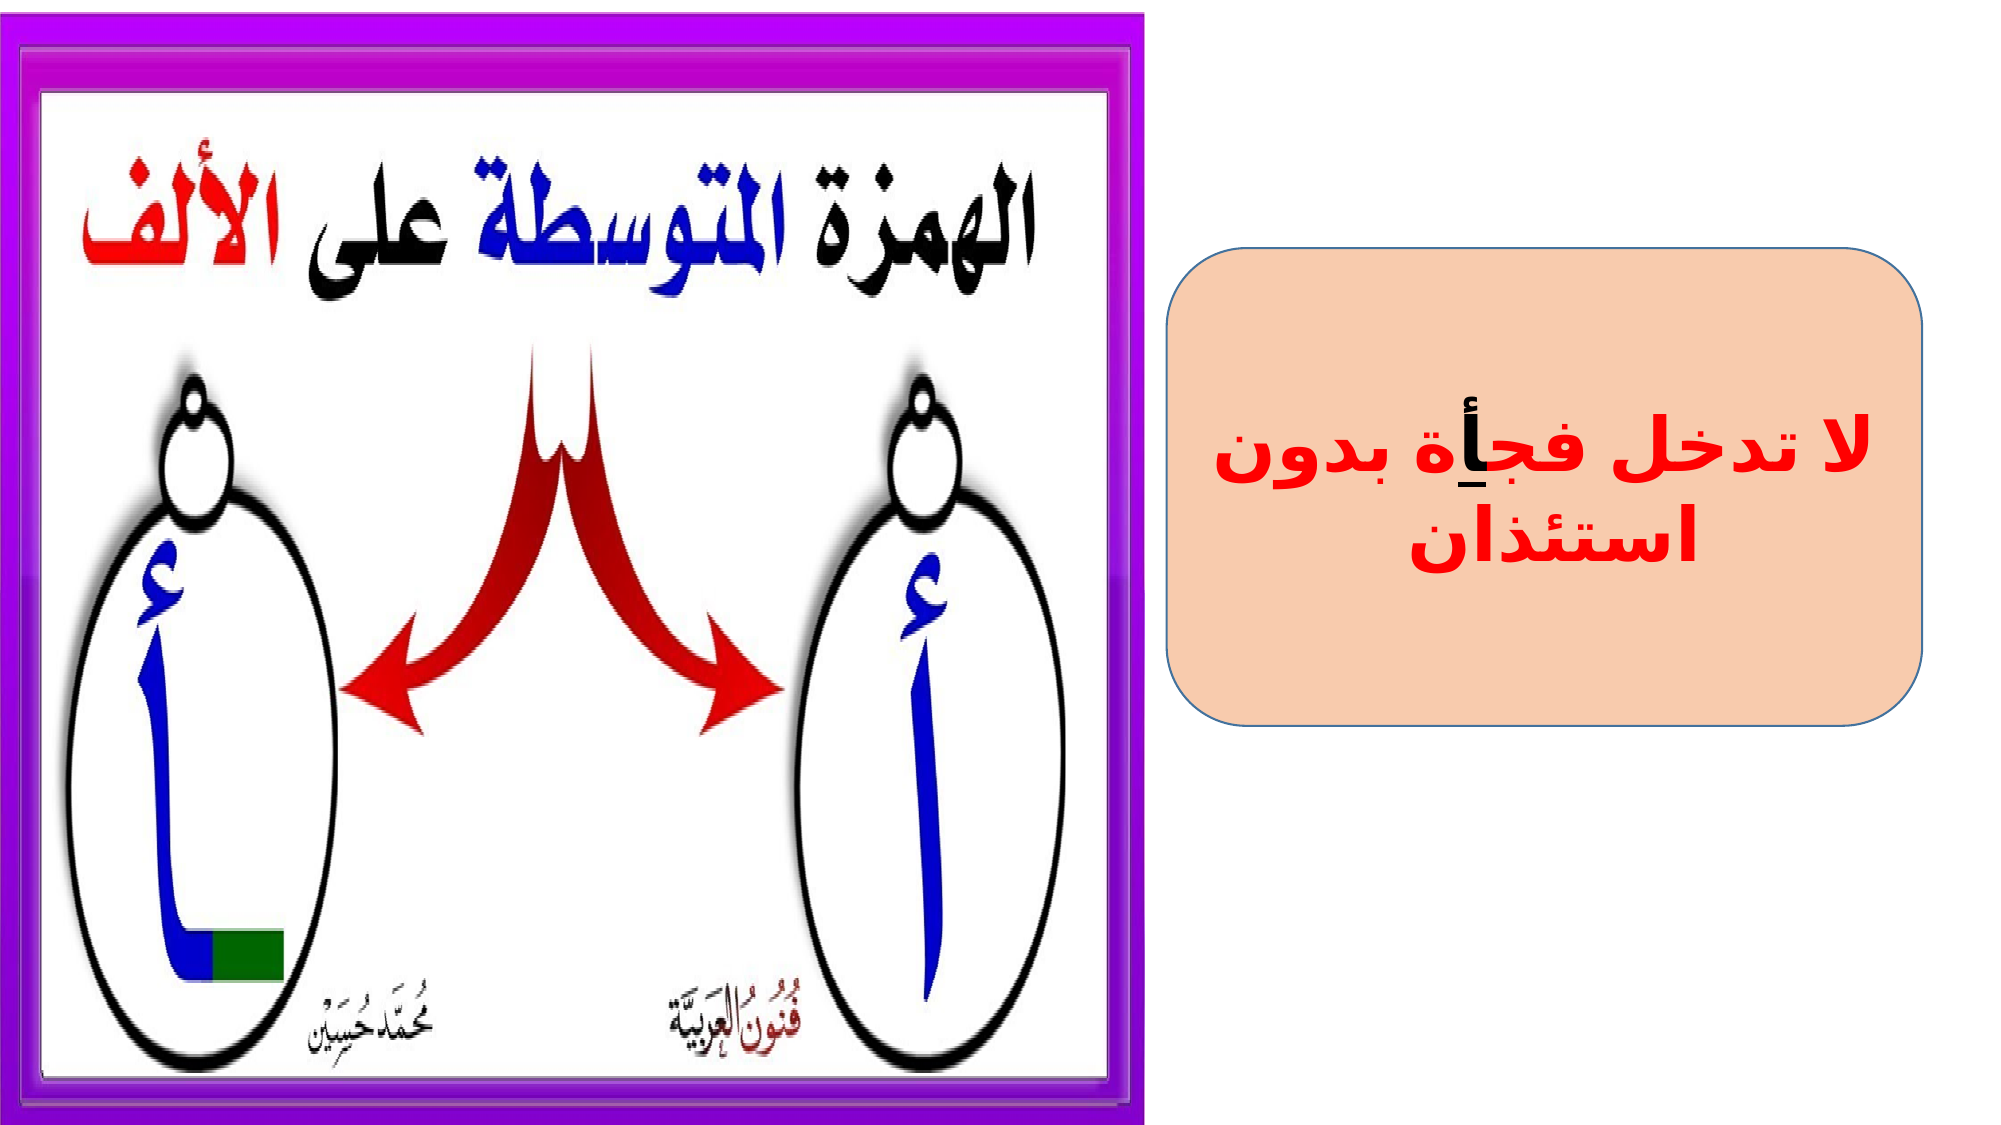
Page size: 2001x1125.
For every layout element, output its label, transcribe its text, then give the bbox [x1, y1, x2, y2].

text_box لا تدخل فجأة بدون استئذان [1165, 247, 1924, 727]
picture [0, 12, 1145, 1125]
